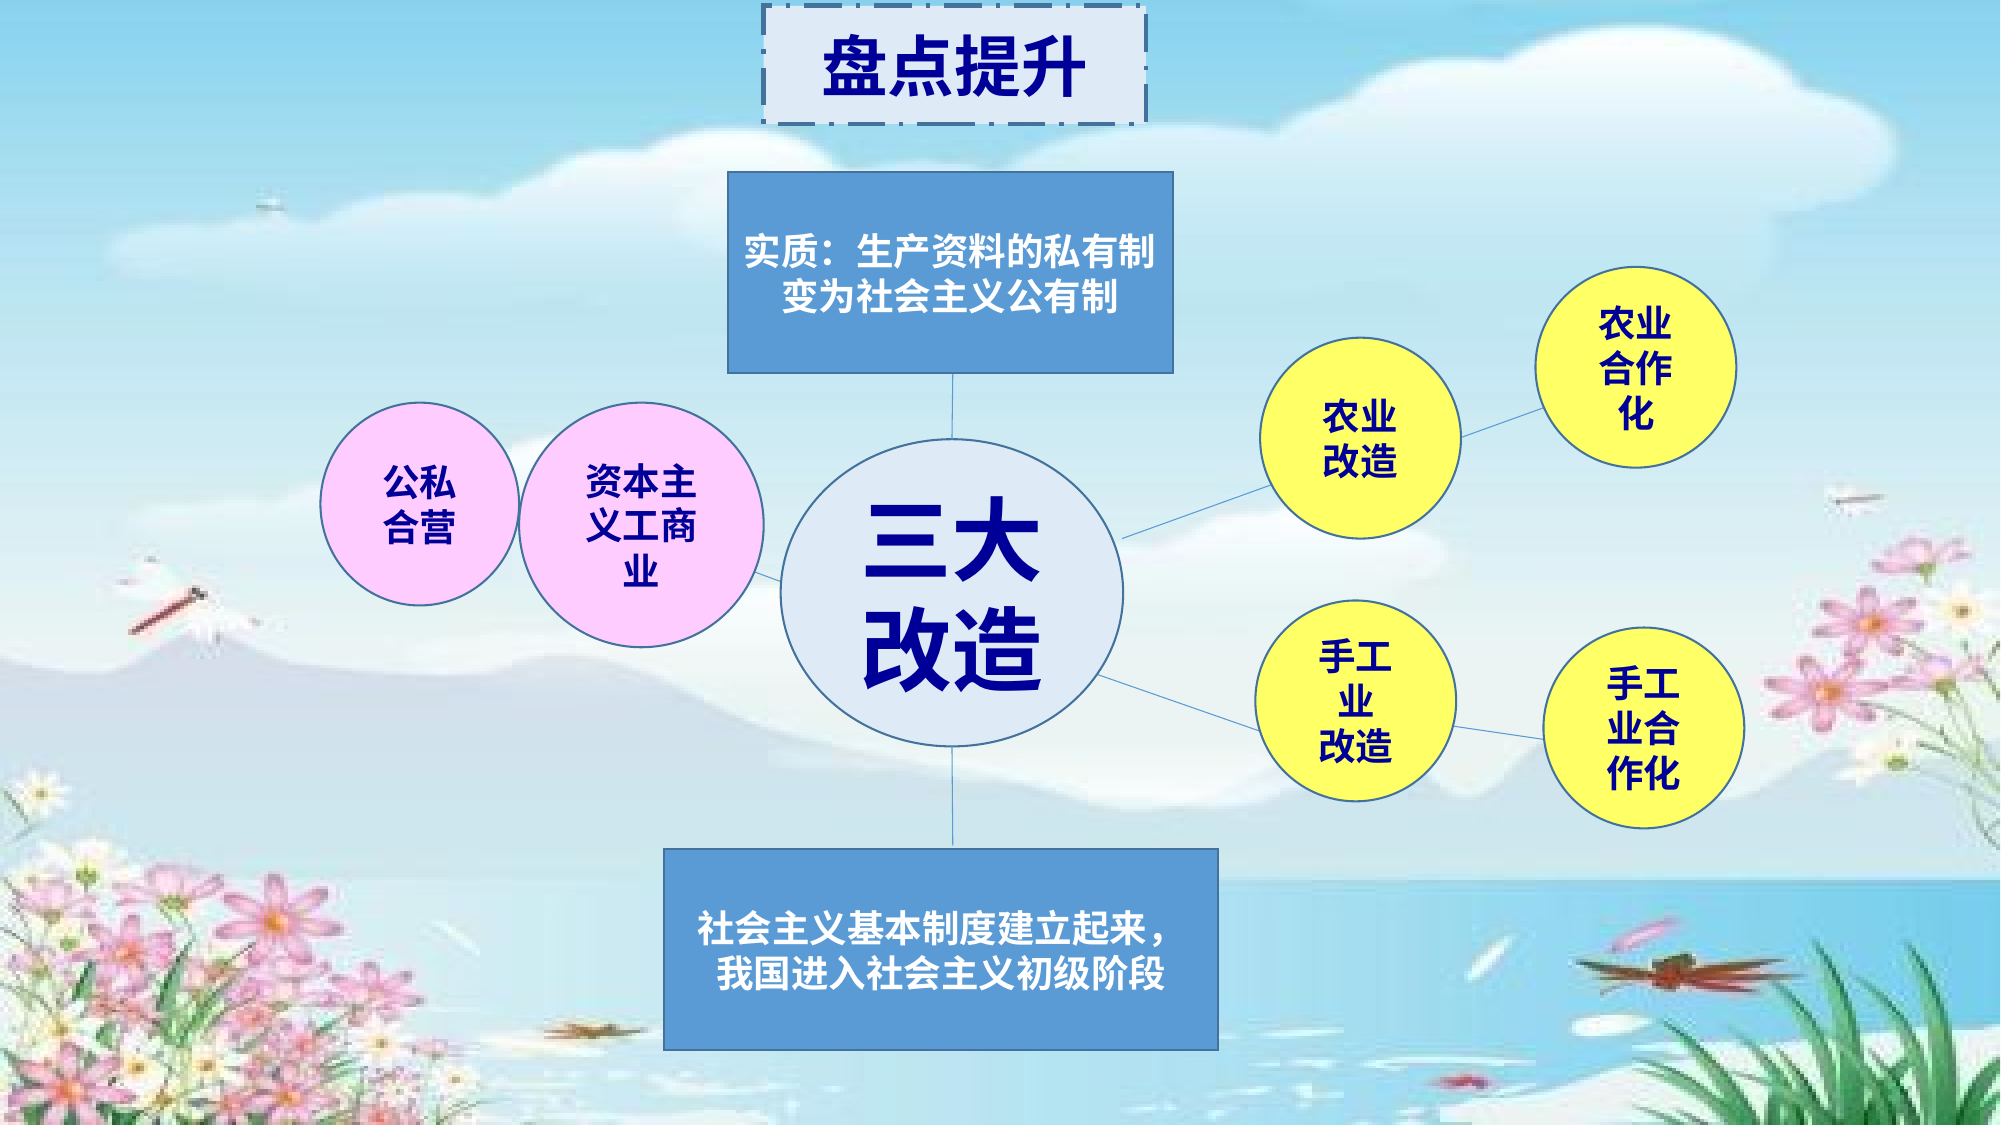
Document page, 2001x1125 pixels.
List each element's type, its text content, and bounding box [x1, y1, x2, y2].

text_box 农业合作化 [1534, 265, 1738, 469]
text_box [1388, 716, 1544, 740]
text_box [663, 538, 812, 594]
text_box 三大 改造 [779, 438, 1125, 748]
picture [0, 0, 2001, 1125]
text_box 公私合营 [319, 401, 521, 607]
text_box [1063, 662, 1284, 740]
text_box 社会主义基本制度建立起来，我国进入社会主义初级阶段 [663, 848, 1219, 1051]
text_box 资本主义工商业 [518, 401, 765, 649]
text_box 实质：生产资料的私有制变为社会主义公有制 [727, 171, 1174, 374]
text_box 手工业合作化 [1543, 626, 1746, 830]
text_box 手工业 改造 [1262, 599, 1458, 803]
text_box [1456, 368, 1653, 440]
text_box 农业改造 [1259, 336, 1462, 540]
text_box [1122, 467, 1319, 539]
text_box 盘点提升 [763, 5, 1147, 125]
